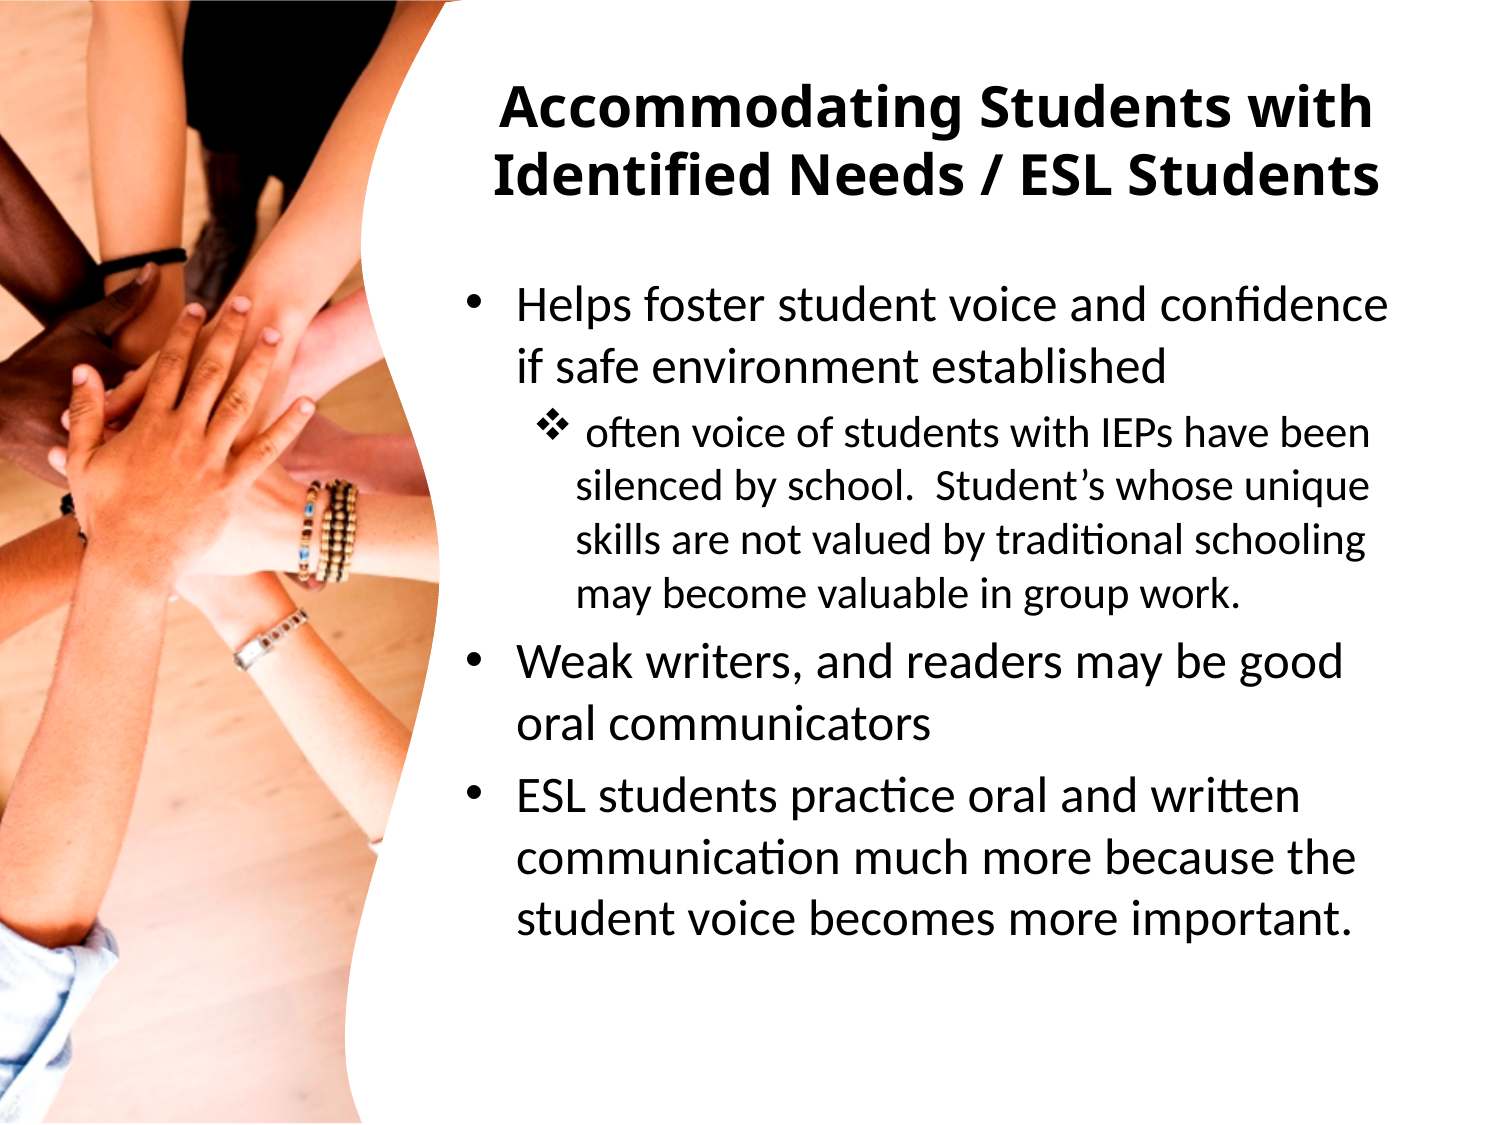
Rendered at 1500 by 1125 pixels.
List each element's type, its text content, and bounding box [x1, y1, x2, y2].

title Accommodating Students with Identified Needs / ESL Students [450, 45, 1425, 233]
list Helps foster student voice and confidence if safe environment established often voice of students with IEPs have been silenced by school. Student’s whose unique skills are not valued by traditional schooling may become valuable in group work. Weak writers, and readers may be good oral communicators ESL students practice oral and written communication much more because the student voice becomes more important. [450, 262, 1425, 1075]
picture [0, 0, 456, 1125]
